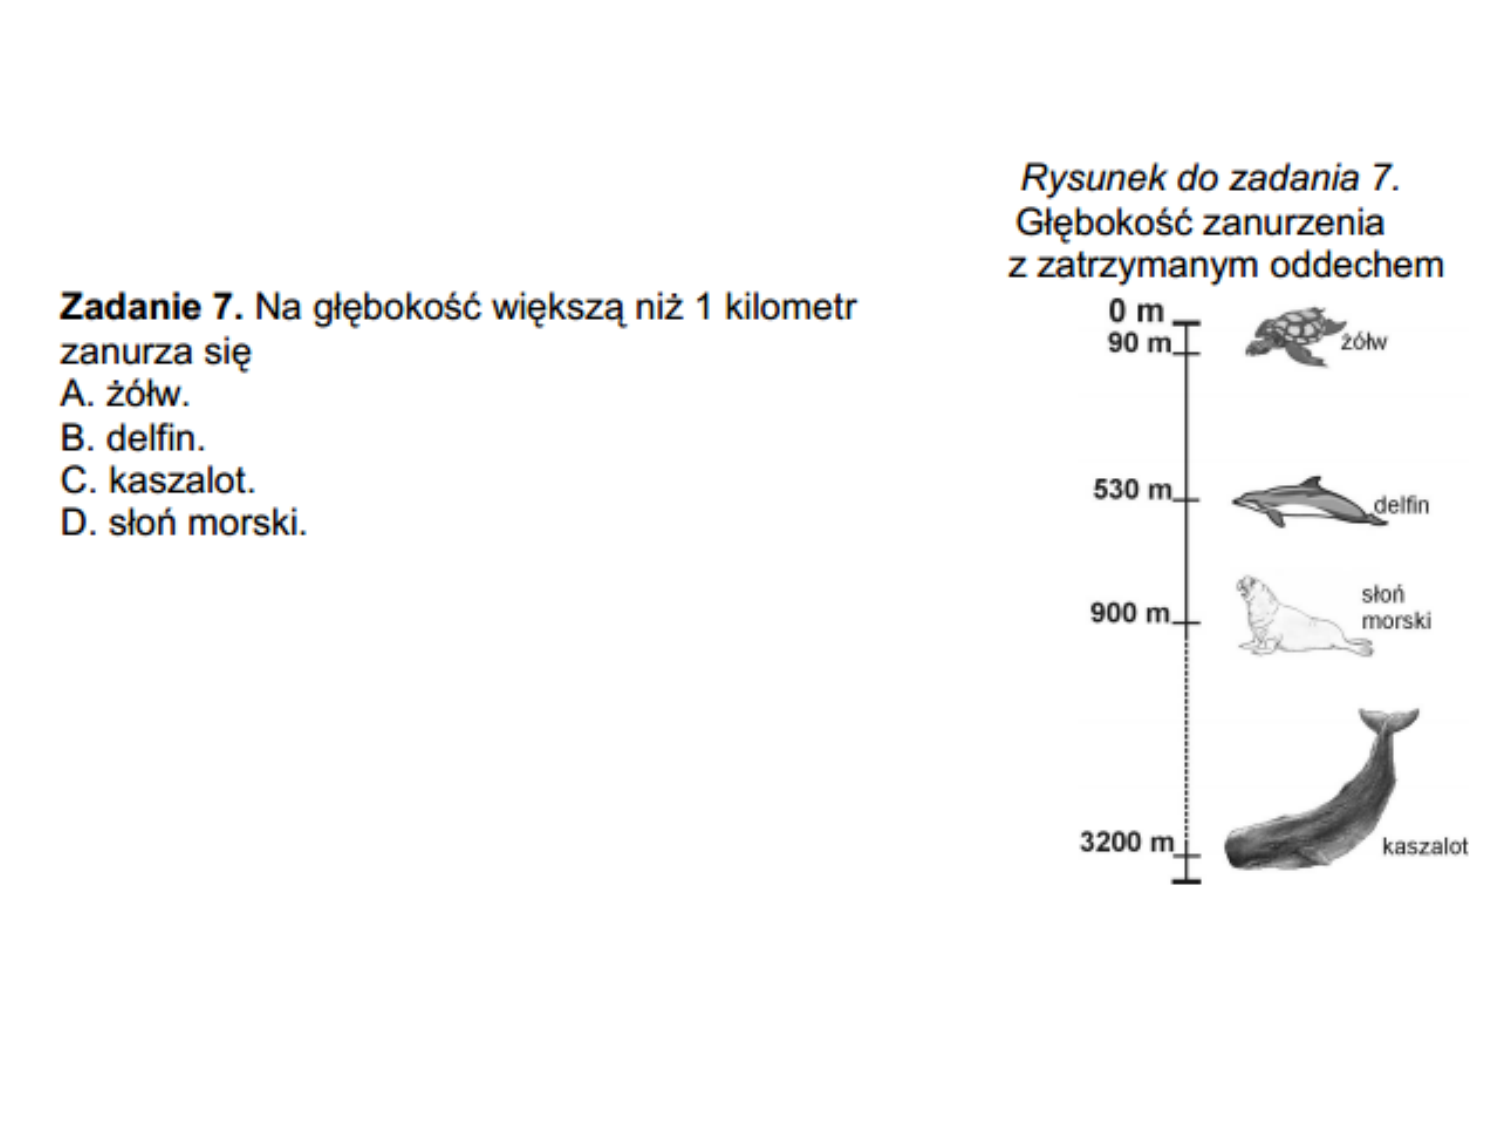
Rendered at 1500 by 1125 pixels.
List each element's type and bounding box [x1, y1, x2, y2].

picture [13, 136, 1483, 953]
